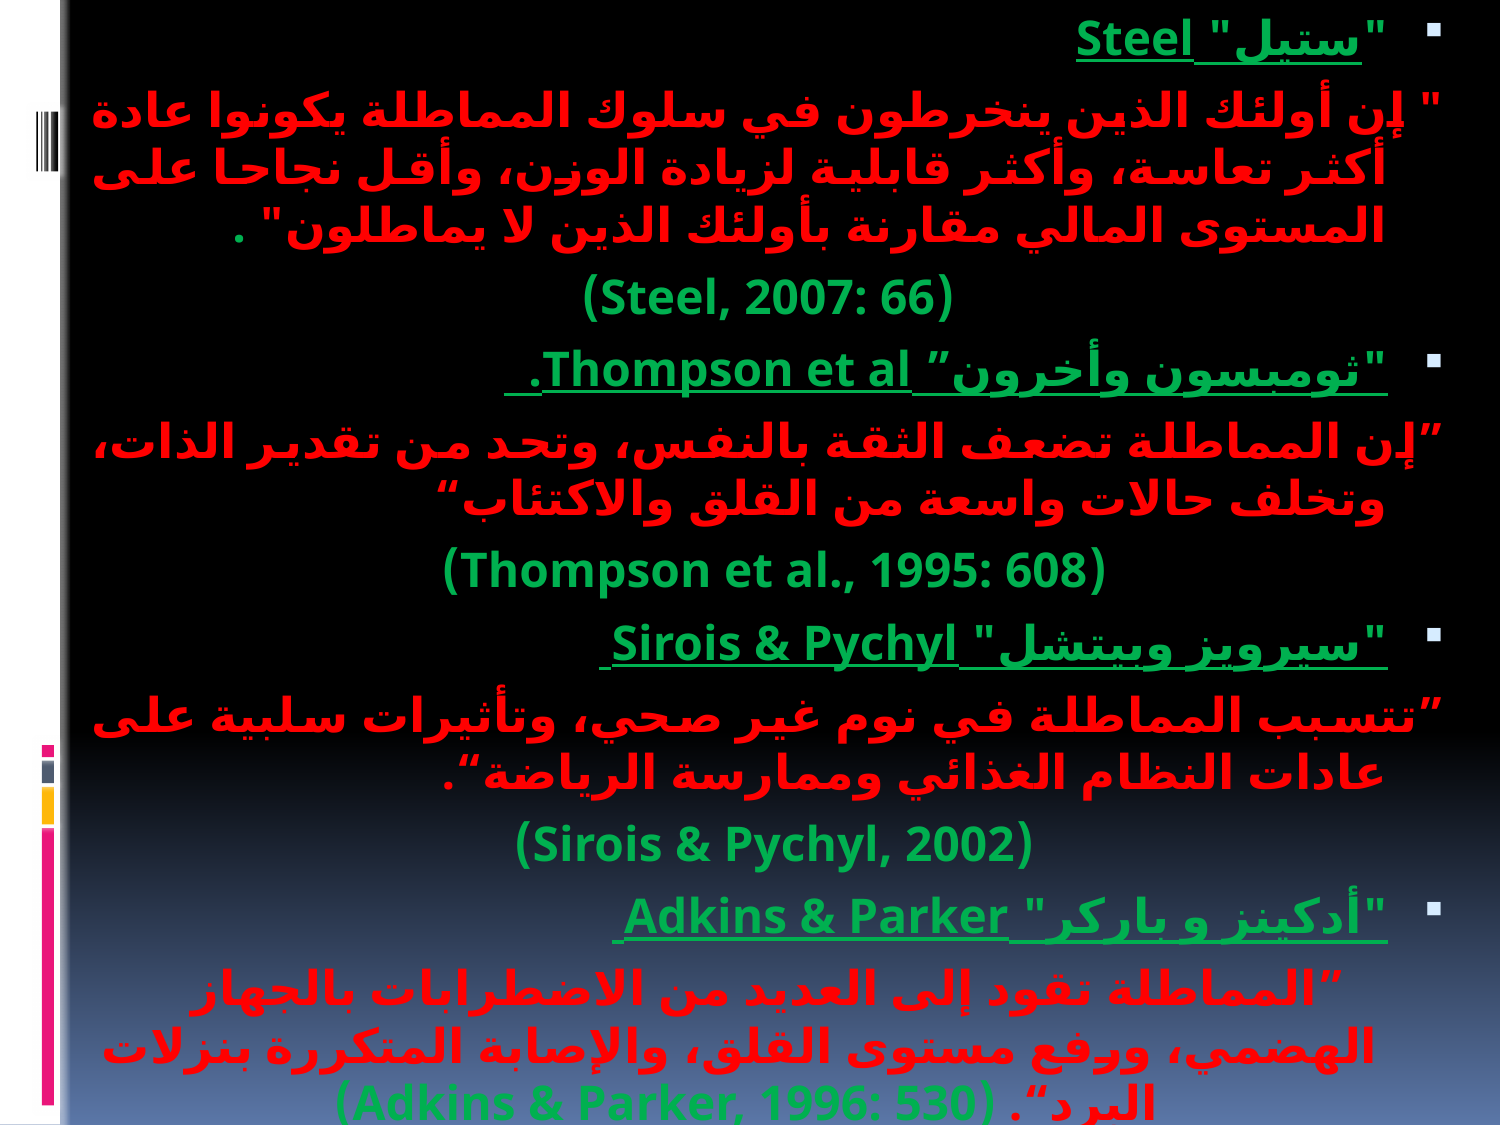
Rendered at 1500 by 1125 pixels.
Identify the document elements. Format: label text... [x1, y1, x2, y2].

list "ستيل" Steel " إن أولئك الذين ينخرطون في سلوك المماطلة يكونوا عادة أكثر تعاسة، وأكثر قابلية لزيادة الوزن، وأقل نجاحا على المستوى المالي مقارنة بأولئك الذين لا يماطلون" . (Steel, 2007: 66) "ثومبسون وأخرون” Thompson et al. ”إن المماطلة تضعف الثقة بالنفس، وتحد من تقدير الذات، وتخلف حالات واسعة من القلق والاكتئاب“ (Thompson et al., 1995: 608) "سيرويز وبيتشل" Sirois & Pychyl ”تتسبب المماطلة في نوم غير صحي، وتأثيرات سلبية على عادات النظام الغذائي وممارسة الرياضة“. (Sirois & Pychyl, 2002) "أدكينز و باركر" Adkins & Parker ”المماطلة تقود إلى العديد من الاضطرابات بالجهاز الهضمي، ورفع مستوى القلق، والإصابة المتكررة بنزلات البرد“. (Adkins & Parker, 1996: 530) [76, 0, 1471, 1125]
